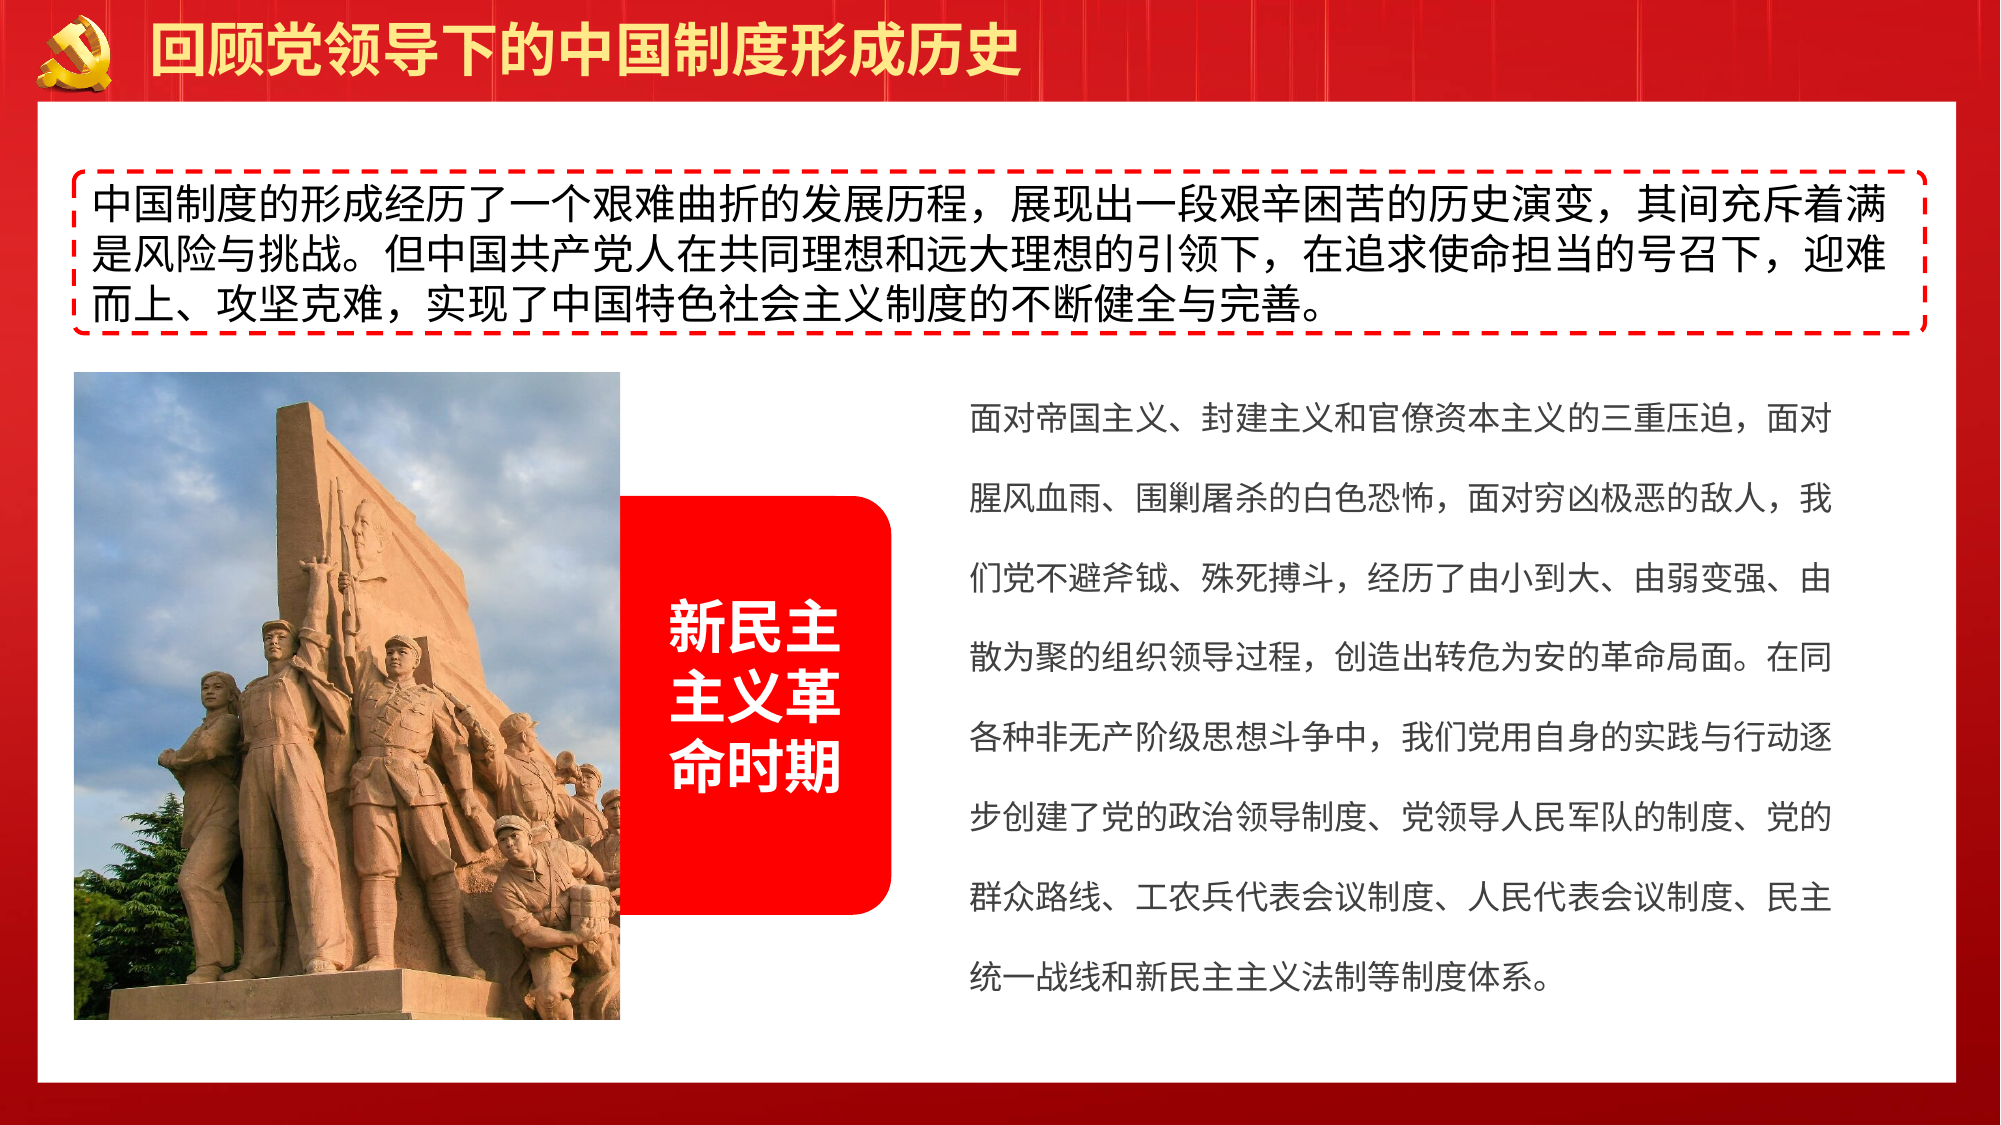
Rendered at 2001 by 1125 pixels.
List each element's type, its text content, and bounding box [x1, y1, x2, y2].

picture [0, 0, 2000, 1125]
text_box 面对帝国主义、封建主义和官僚资本主义的三重压迫，面对腥风血雨、围剿屠杀的白色恐怖，面对穷凶极恶的敌人，我们党不避斧钺、殊死搏斗，经历了由小到大、由弱变强、由散为聚的组织领导过程，创造出转危为安的革命局面。在同各种非无产阶级思想斗争中，我们党用自身的实践与行动逐步创建了党的政治领导制度、党领导人民军队的制度、党的群众路线、工农兵代表会议制度、人民代表会议制度、民主统一战线和新民主主义法制等制度体系。 [954, 349, 1880, 1004]
text_box 中国制度的形成经历了一个艰难曲折的发展历程，展现出一段艰辛困苦的历史演变，其间充斥着满是风险与挑战。但中国共产党人在共同理想和远大理想的引领下，在追求使命担当的号召下，迎难而上、攻坚克难，实现了中国特色社会主义制度的不断健全与完善。 [72, 170, 1926, 335]
text_box 回顾党领导下的中国制度形成历史 [134, 5, 1046, 91]
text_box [621, 495, 892, 915]
